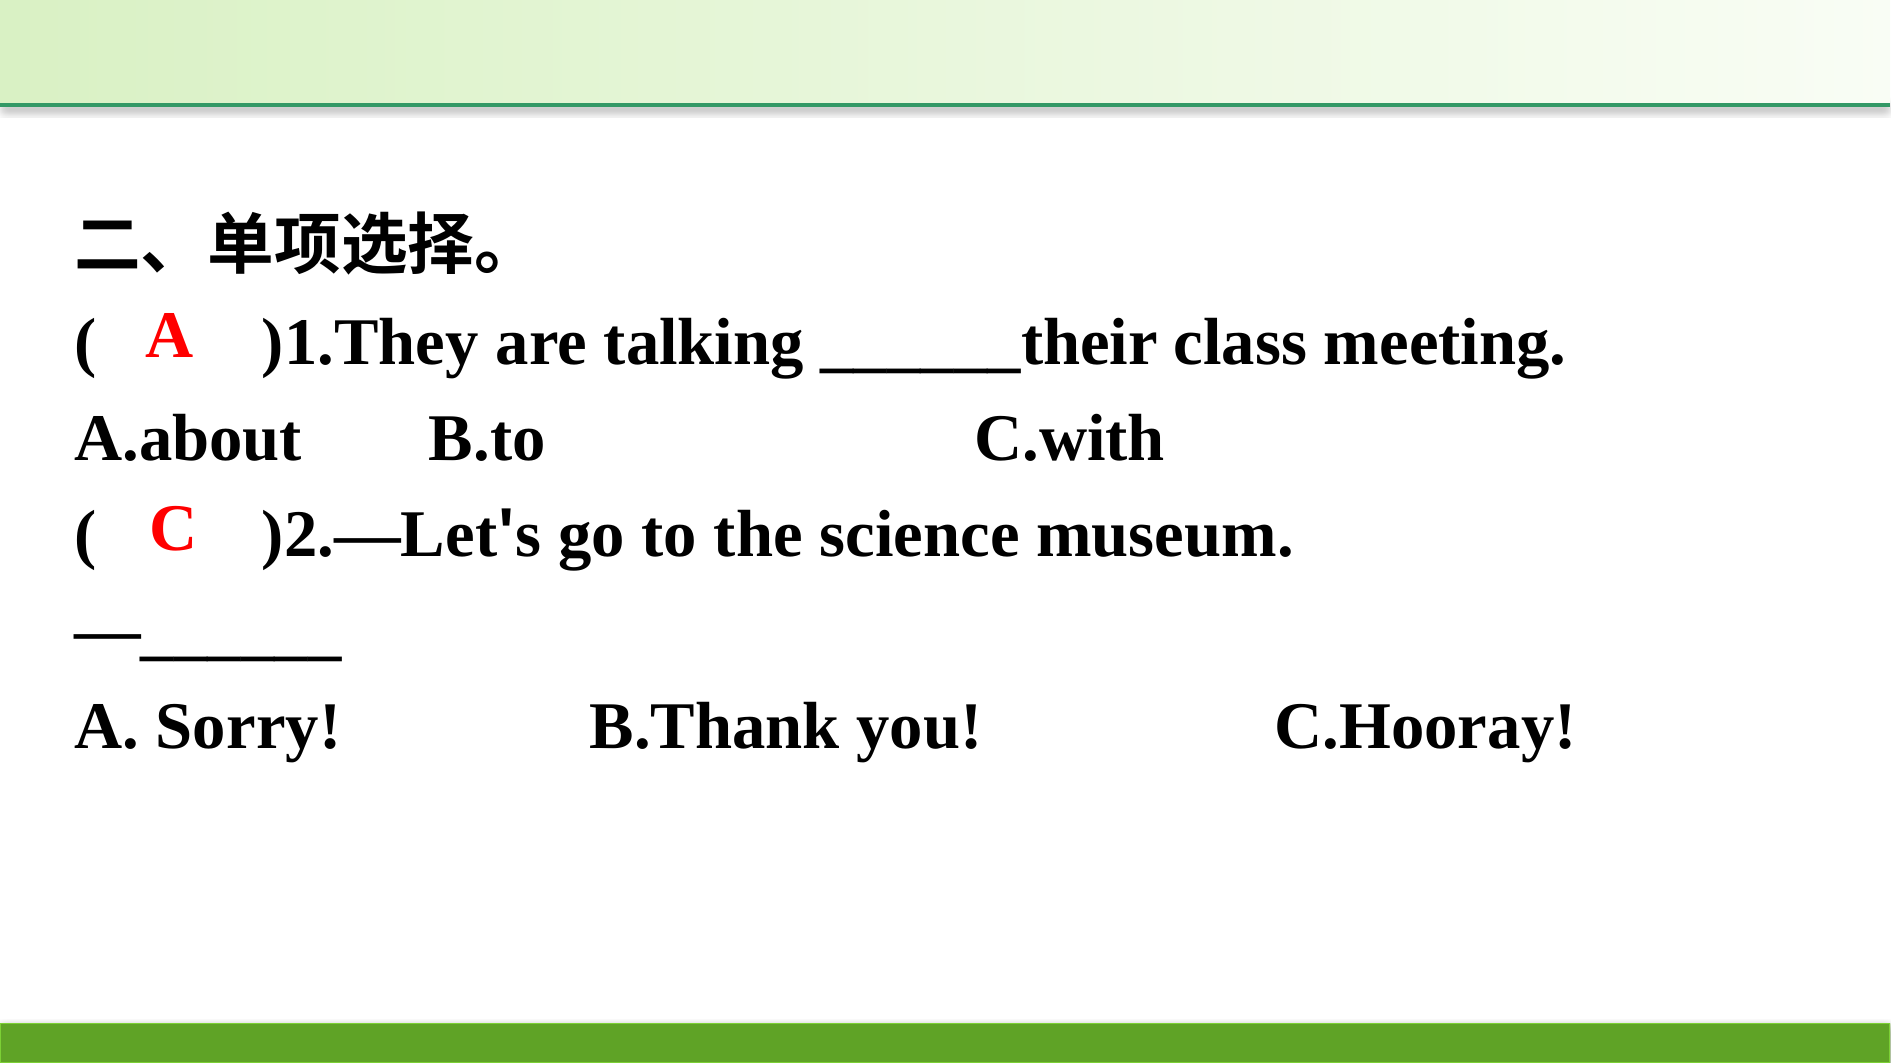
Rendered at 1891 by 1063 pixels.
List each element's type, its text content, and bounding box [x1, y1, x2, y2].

text_box 二、单项选择。 ( )1.They are talking ______their class meeting. A.about B.to C.with ( )2.—Let's go to the science museum. —______ A. Sorry! B.Thank you! C.Hooray! [59, 178, 1833, 769]
text_box C [134, 476, 213, 572]
text_box A [130, 283, 209, 379]
